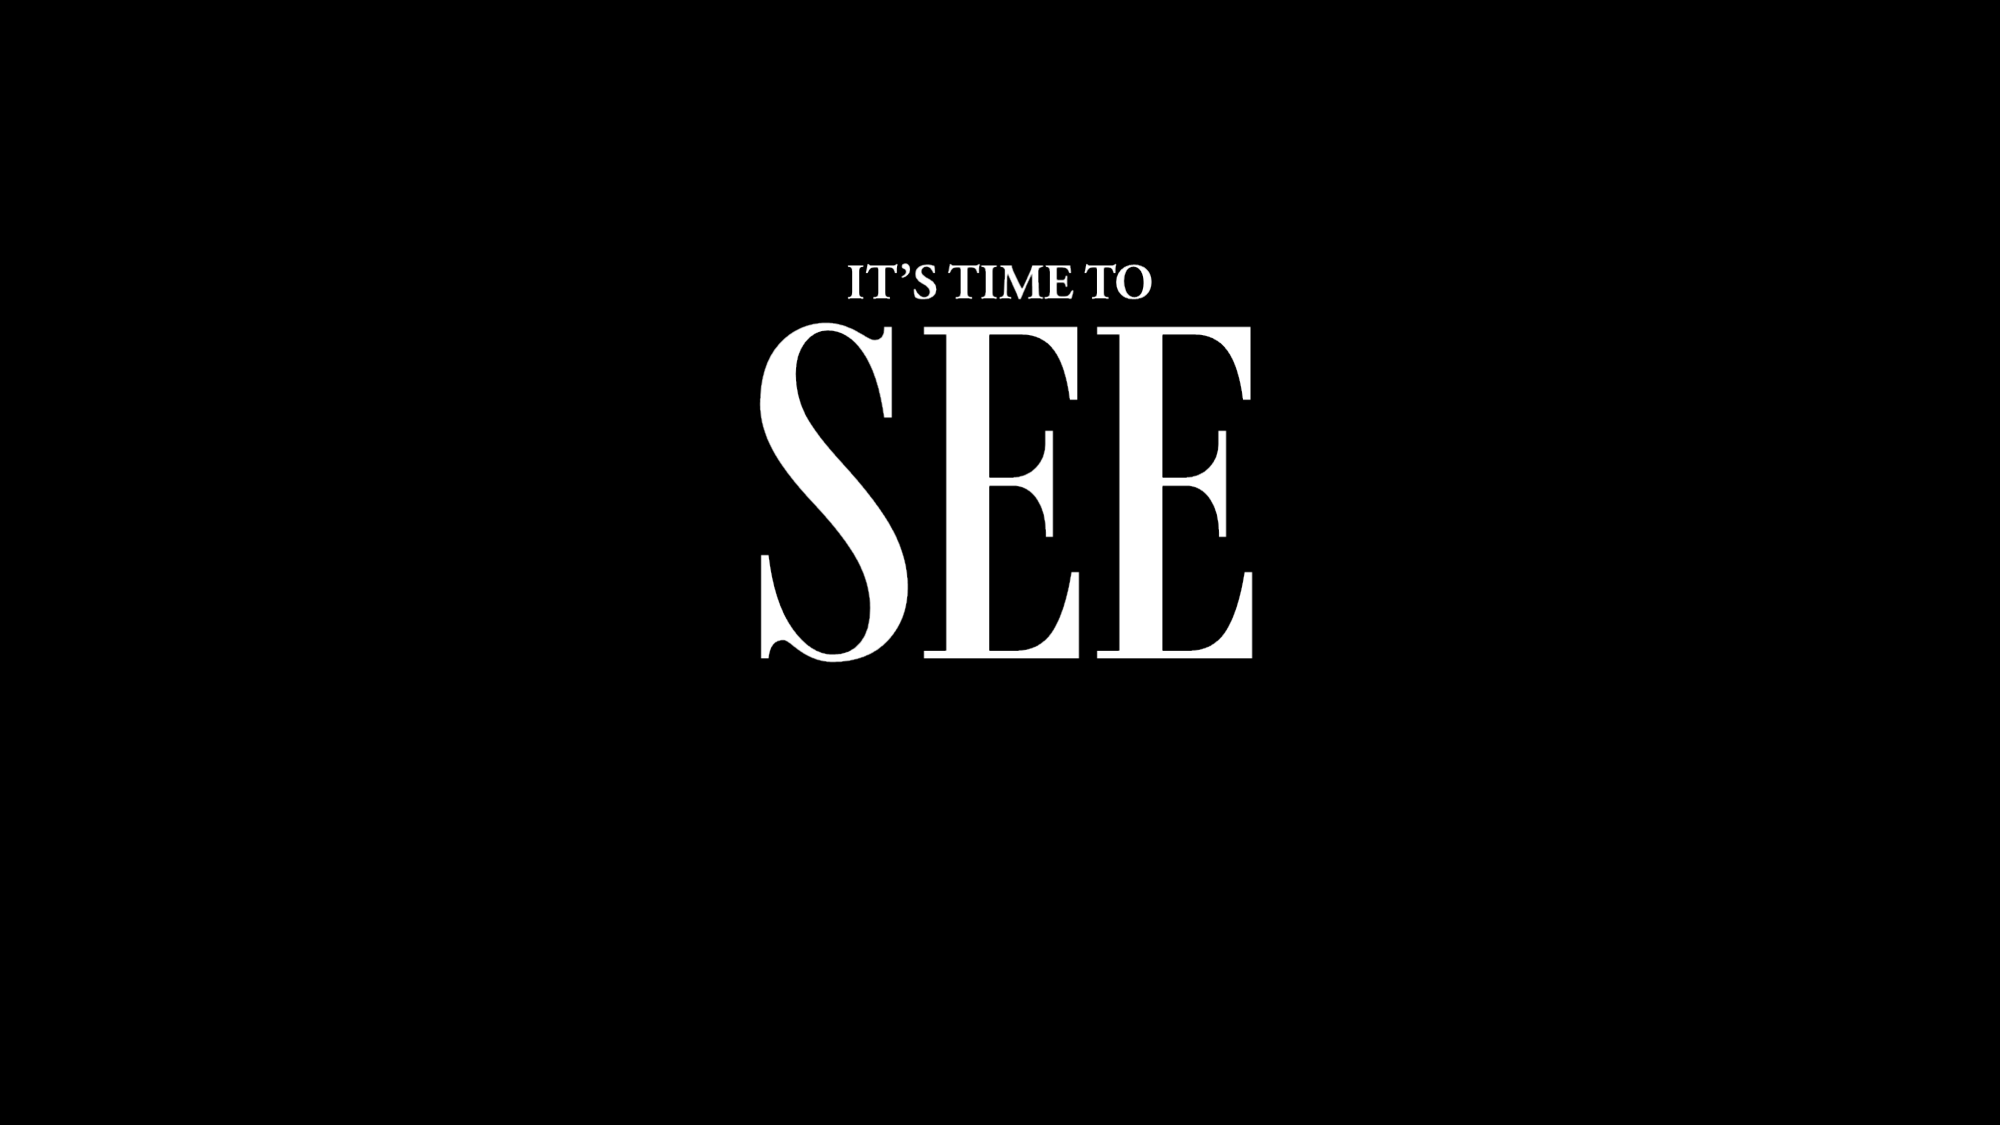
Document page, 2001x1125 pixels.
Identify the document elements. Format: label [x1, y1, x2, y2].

picture [428, 14, 1572, 1110]
